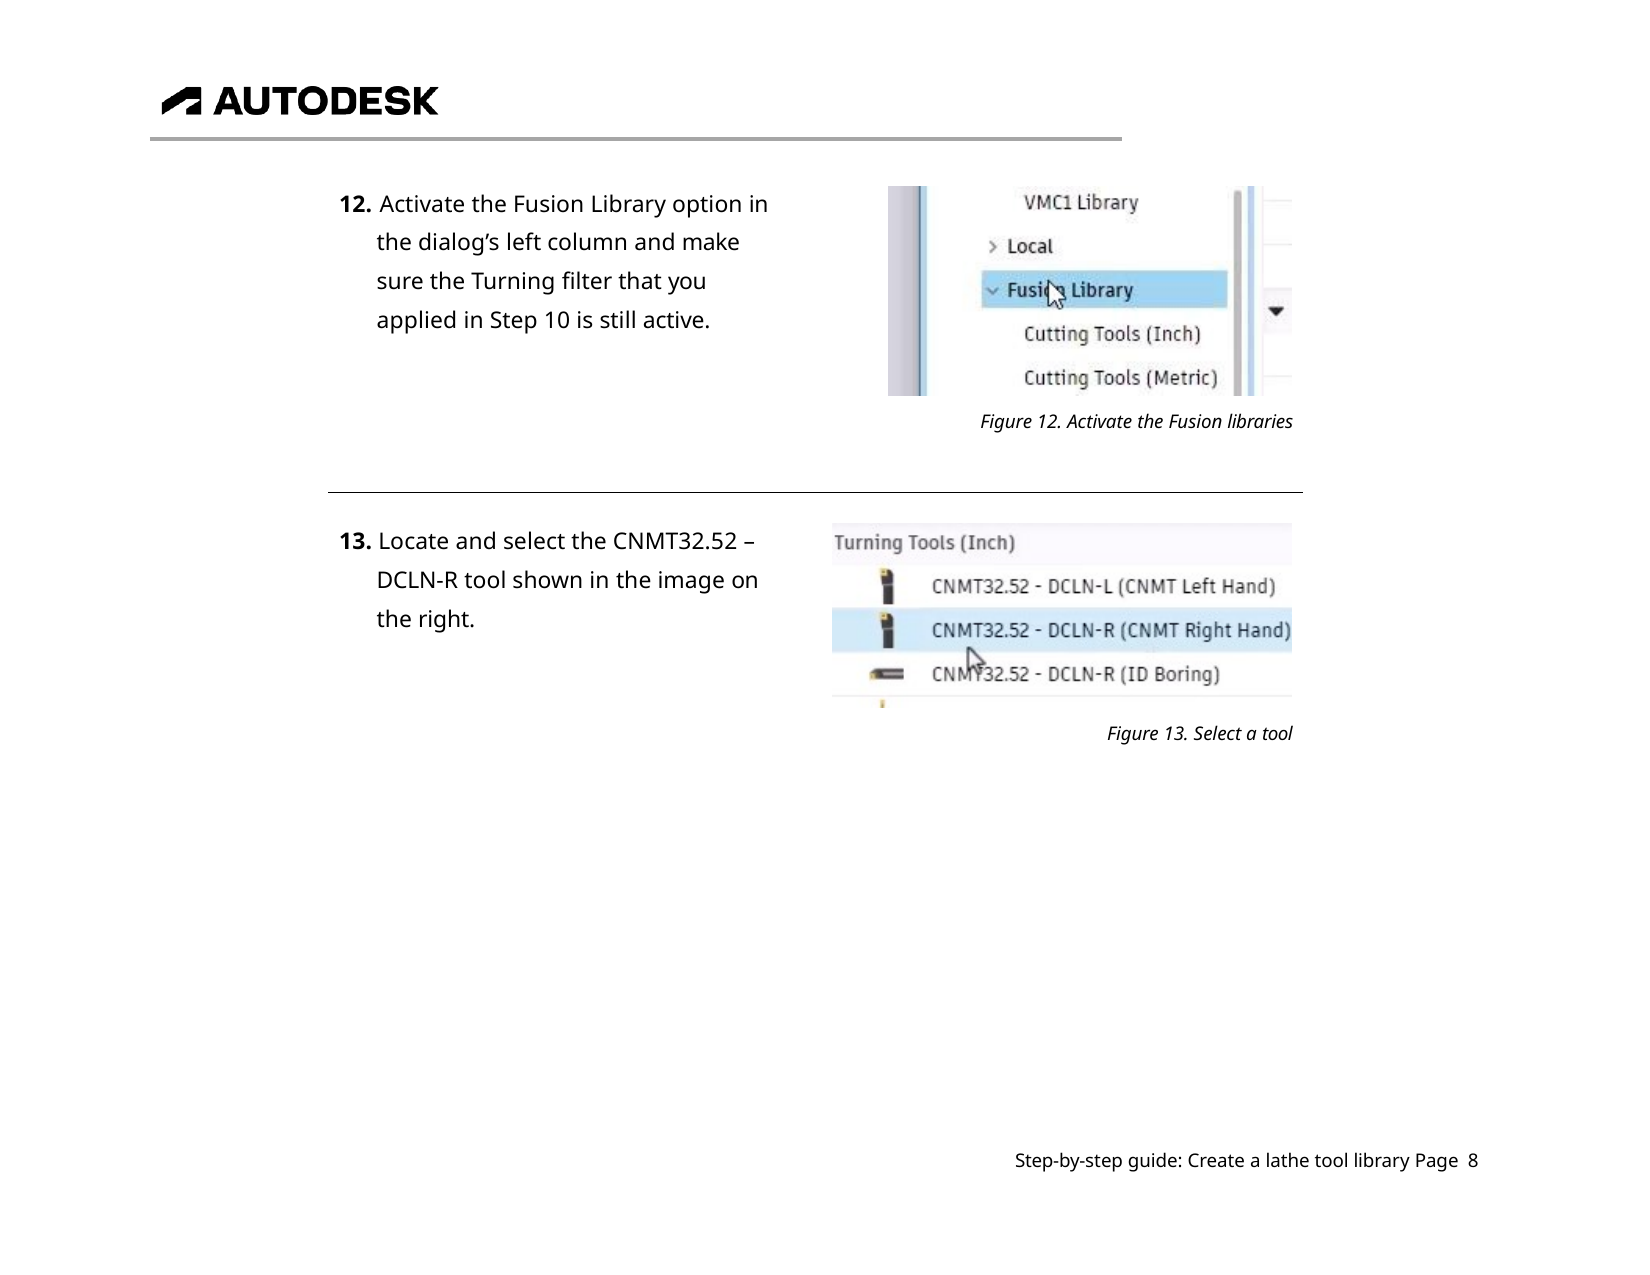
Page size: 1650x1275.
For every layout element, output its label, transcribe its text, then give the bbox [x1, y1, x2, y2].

table_cell 13. Locate and select the CNMT32.52 – DCLN-R tool shown in the image on the right. [328, 493, 801, 753]
table_header Figure 12. Activate the Fusion libraries [801, 187, 1303, 492]
table_header 12. Activate the Fusion Library option in the dialog’s left column and make sure the Turning filter that you applied in Step 10 is still active. [328, 187, 801, 492]
picture [161, 86, 439, 115]
picture [832, 523, 1292, 708]
picture [888, 186, 1292, 397]
slide_number Step-by-step guide: Create a lathe tool library Page 10 [1013, 1145, 1509, 1275]
table_cell Figure 13. Select a tool [801, 493, 1303, 753]
